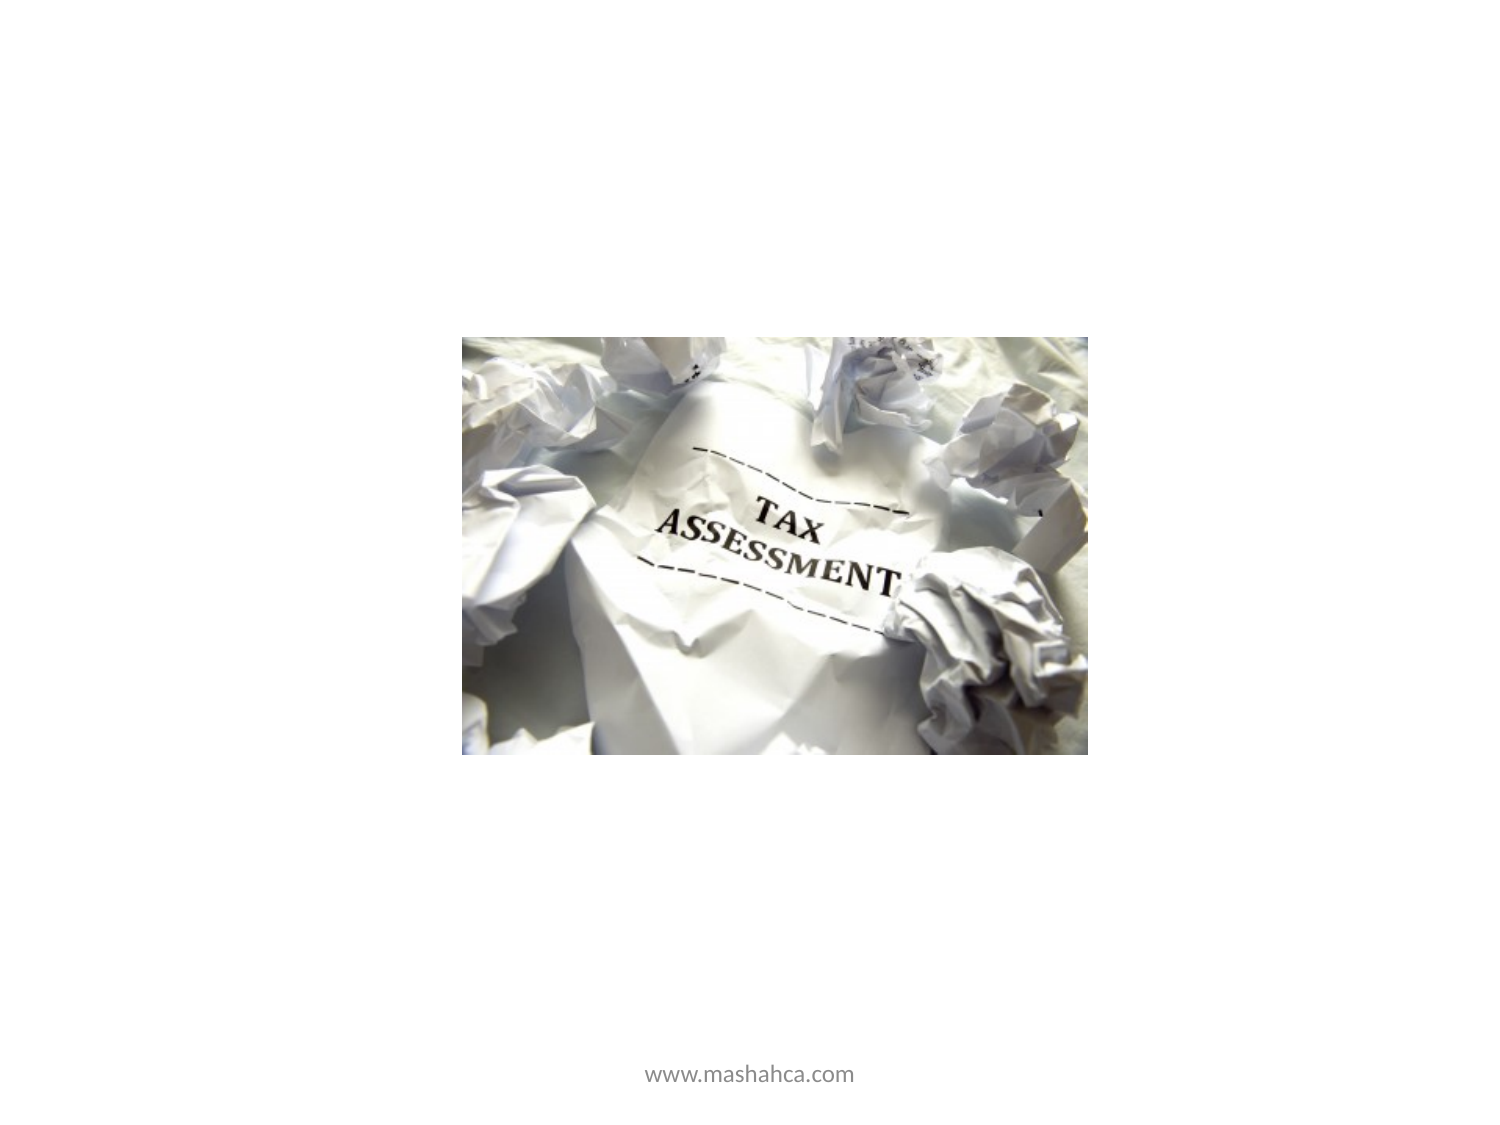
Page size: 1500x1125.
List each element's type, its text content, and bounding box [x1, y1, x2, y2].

picture [462, 337, 1088, 755]
footer www.mashahca.com [512, 1042, 988, 1103]
